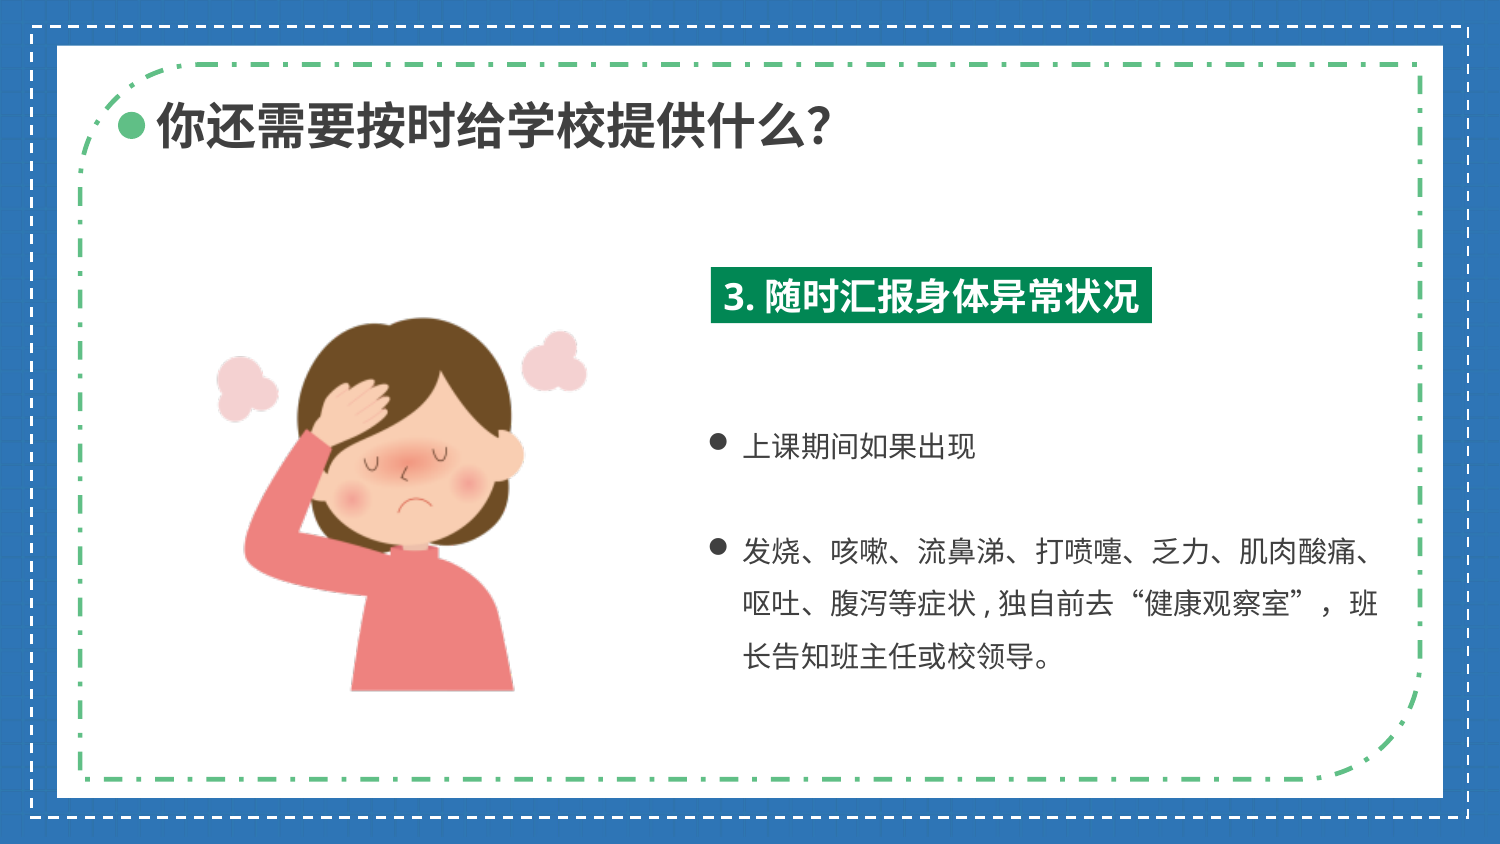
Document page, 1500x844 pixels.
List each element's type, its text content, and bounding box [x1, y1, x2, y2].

text_box 上课期间如果出现 发烧、咳嗽、流鼻涕、打喷嚏、乏力、肌肉酸痛、呕吐、腹泻等症状,独自前去“健康观察室”，班长告知班主任或校领导。 [696, 405, 1404, 679]
text_box [ [79, 63, 1421, 781]
text_box [116, 110, 147, 140]
text_box 3.随时汇报身体异常状况 [710, 267, 1152, 324]
text_box [0, 0, 1499, 837]
picture [172, 280, 599, 707]
text_box 你还需要按时给学校提供什么？ [145, 89, 859, 161]
